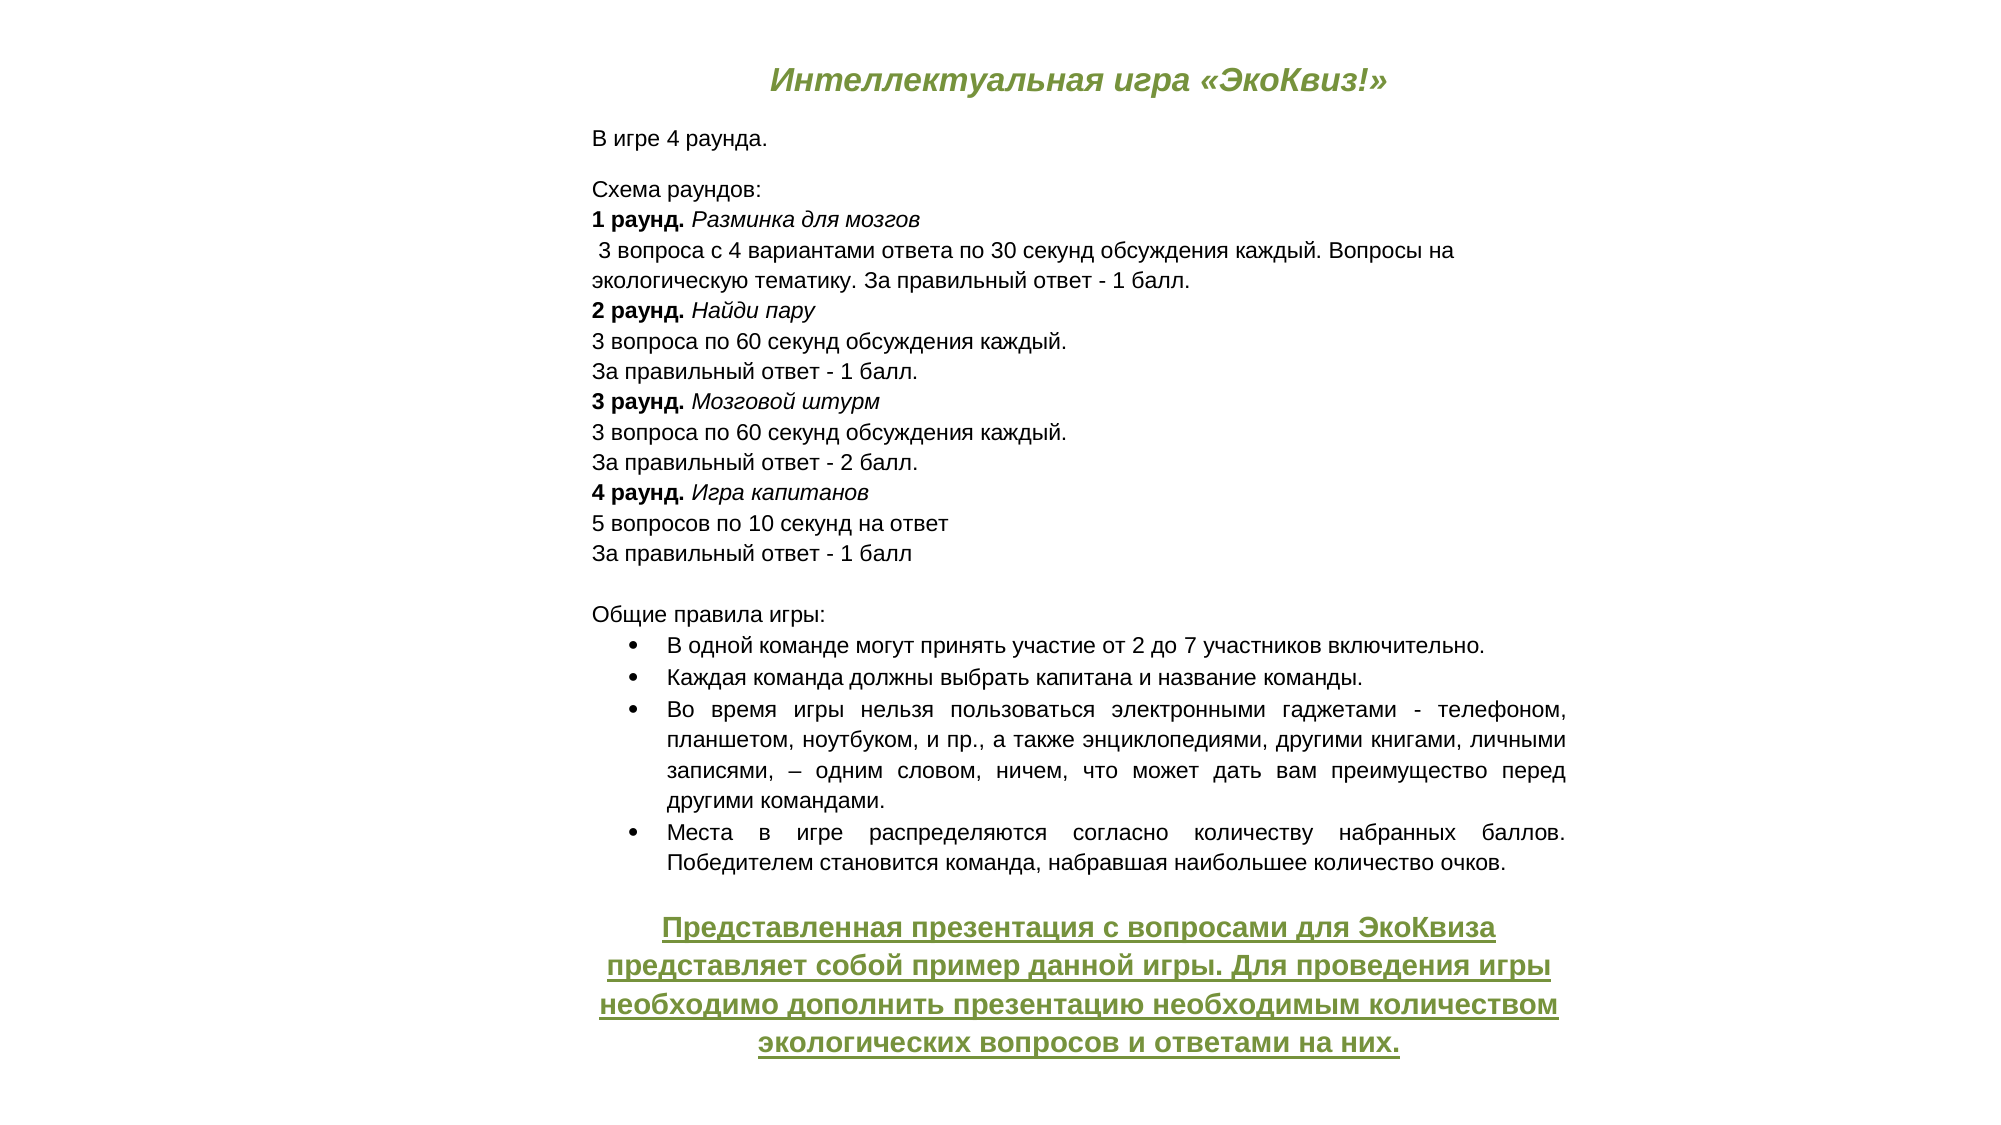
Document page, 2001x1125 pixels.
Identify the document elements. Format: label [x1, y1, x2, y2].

picture [591, 60, 1573, 1065]
